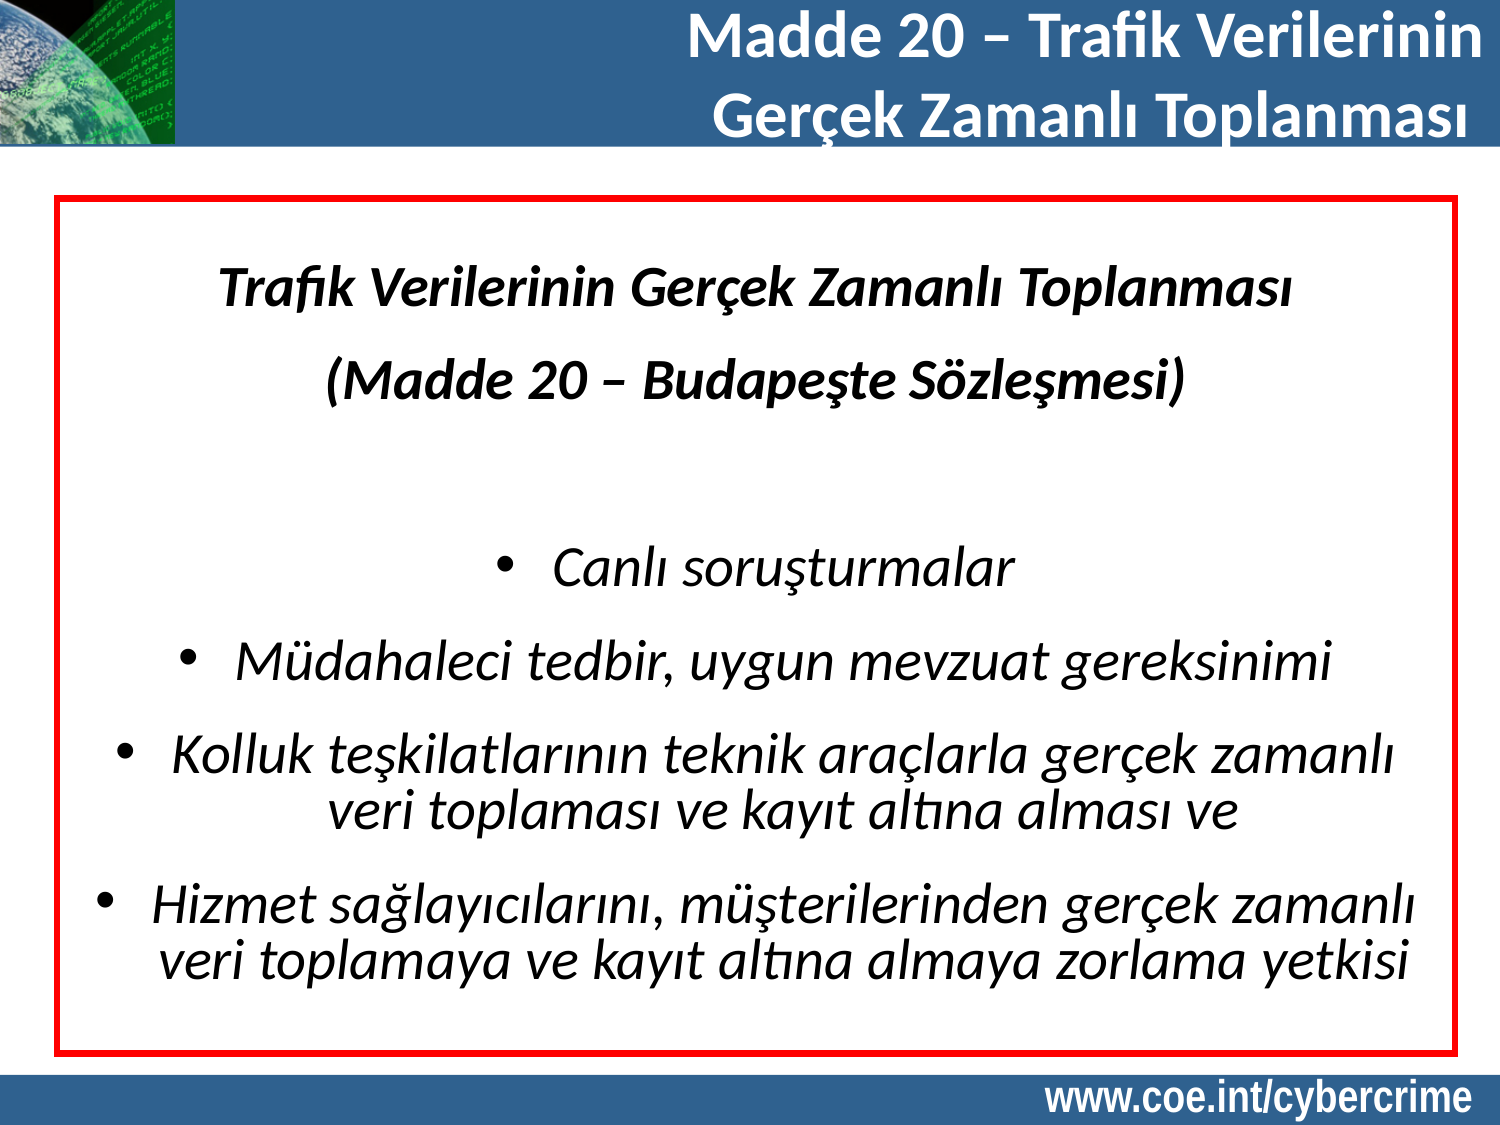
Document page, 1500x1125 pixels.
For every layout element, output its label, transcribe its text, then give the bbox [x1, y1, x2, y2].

text_box Trafik Verilerinin Gerçek Zamanlı Toplanması (Madde 20 – Budapeşte Sözleşmesi) Canlı soruşturmalar Müdahaleci tedbir, uygun mevzuat gereksinimi Kolluk teşkilatlarının teknik araçlarla gerçek zamanlı veri toplaması ve kayıt altına alması ve Hizmet sağlayıcılarını, müşterilerinden gerçek zamanlı veri toplamaya ve kayıt altına almaya zorlama yetkisi [57, 198, 1455, 1054]
text_box www.coe.int/cybercrime [1030, 1059, 1500, 1125]
picture [0, 0, 175, 144]
text_box [0, 1073, 1030, 1125]
text_box Madde 20 – Trafik Verilerinin Gerçek Zamanlı Toplanması [177, 0, 1500, 149]
